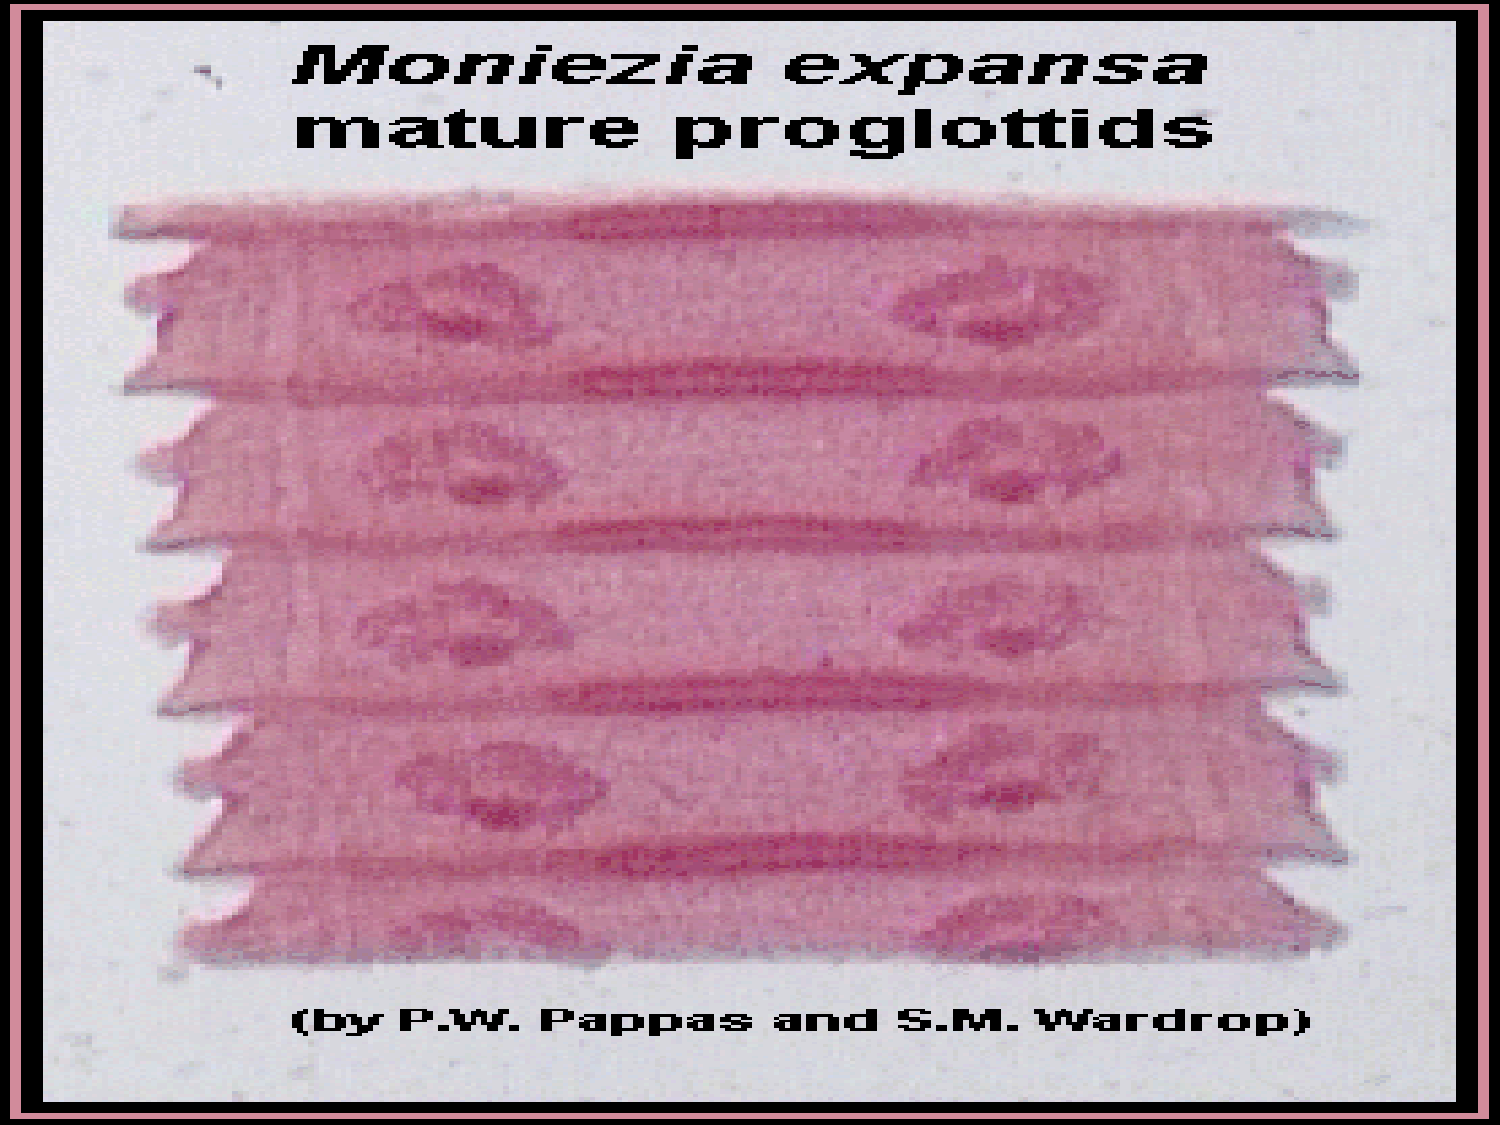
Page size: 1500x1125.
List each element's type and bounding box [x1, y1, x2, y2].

list [0, 0, 1500, 1125]
